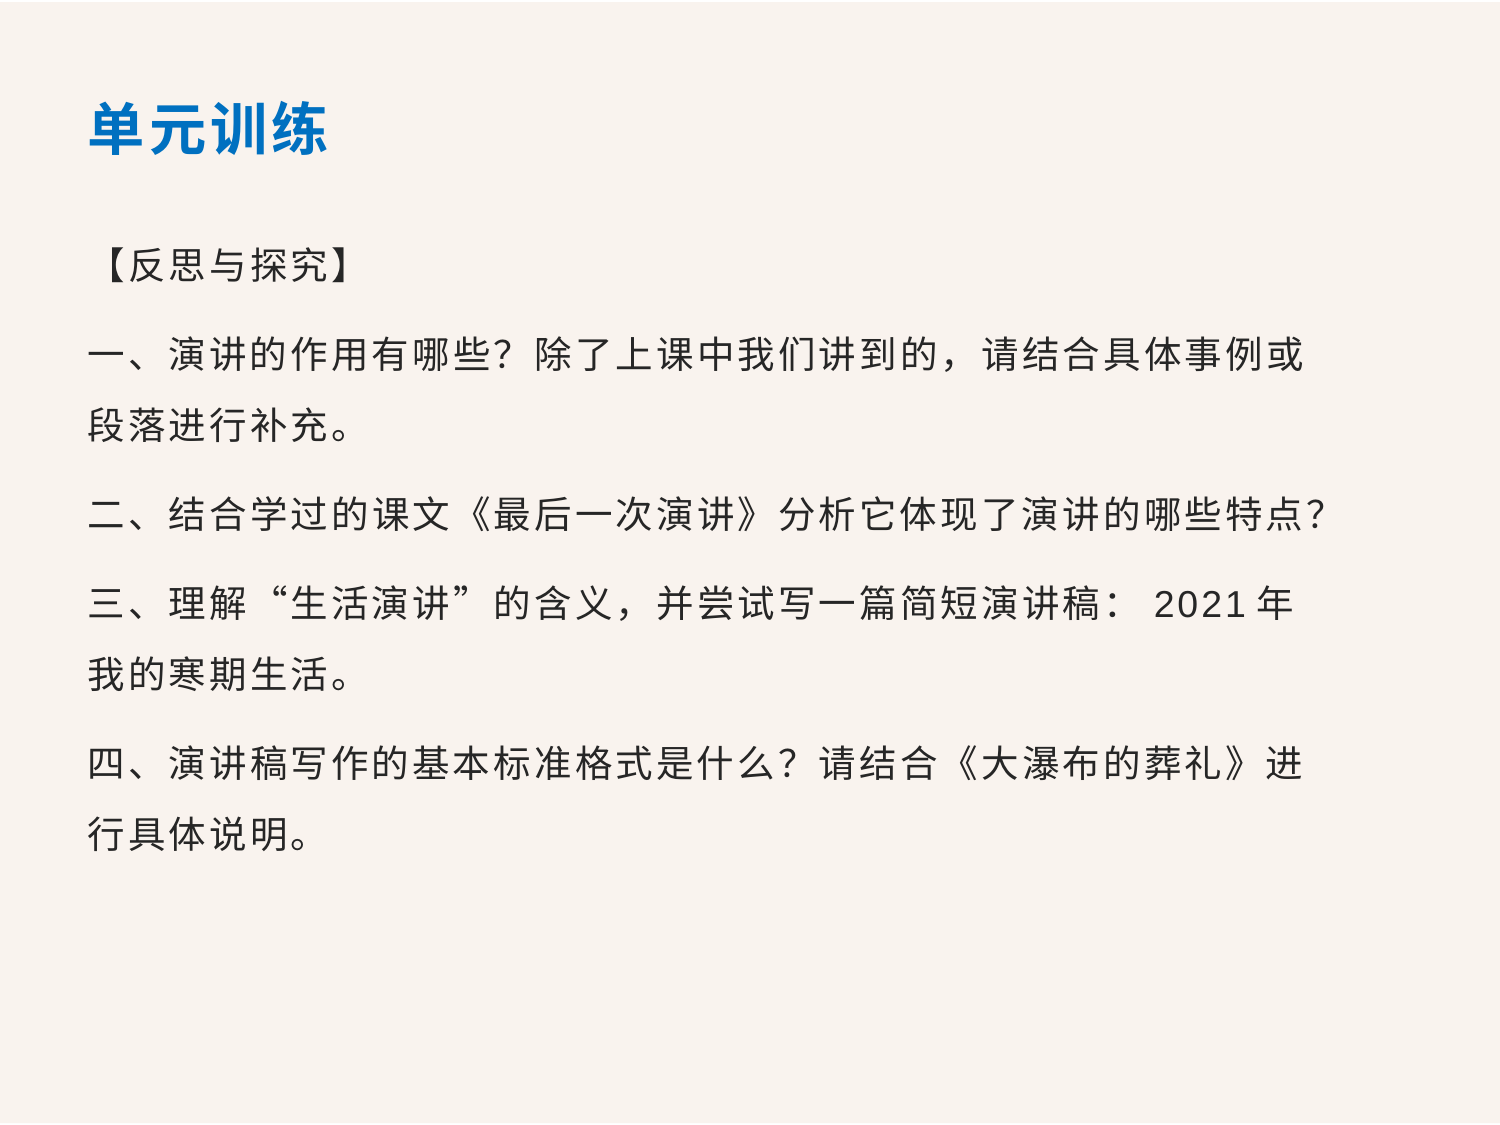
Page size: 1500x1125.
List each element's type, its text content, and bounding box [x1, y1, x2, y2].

title 单元训练 [76, 78, 1261, 168]
text_box [0, 1, 1500, 1124]
list 【反思与探究】 一、演讲的作用有哪些？除了上课中我们讲到的，请结合具体事例或段落进行补充。 二、结合学过的课文《最后一次演讲》分析它体现了演讲的哪些特点？ 三、理解“生活演讲”的含义，并尝试写一篇简短演讲稿：2021年我的寒期生活。 四、演讲稿写作的基本标准格式是什么？请结合《大瀑布的葬礼》进行具体说明。 [76, 219, 1342, 921]
